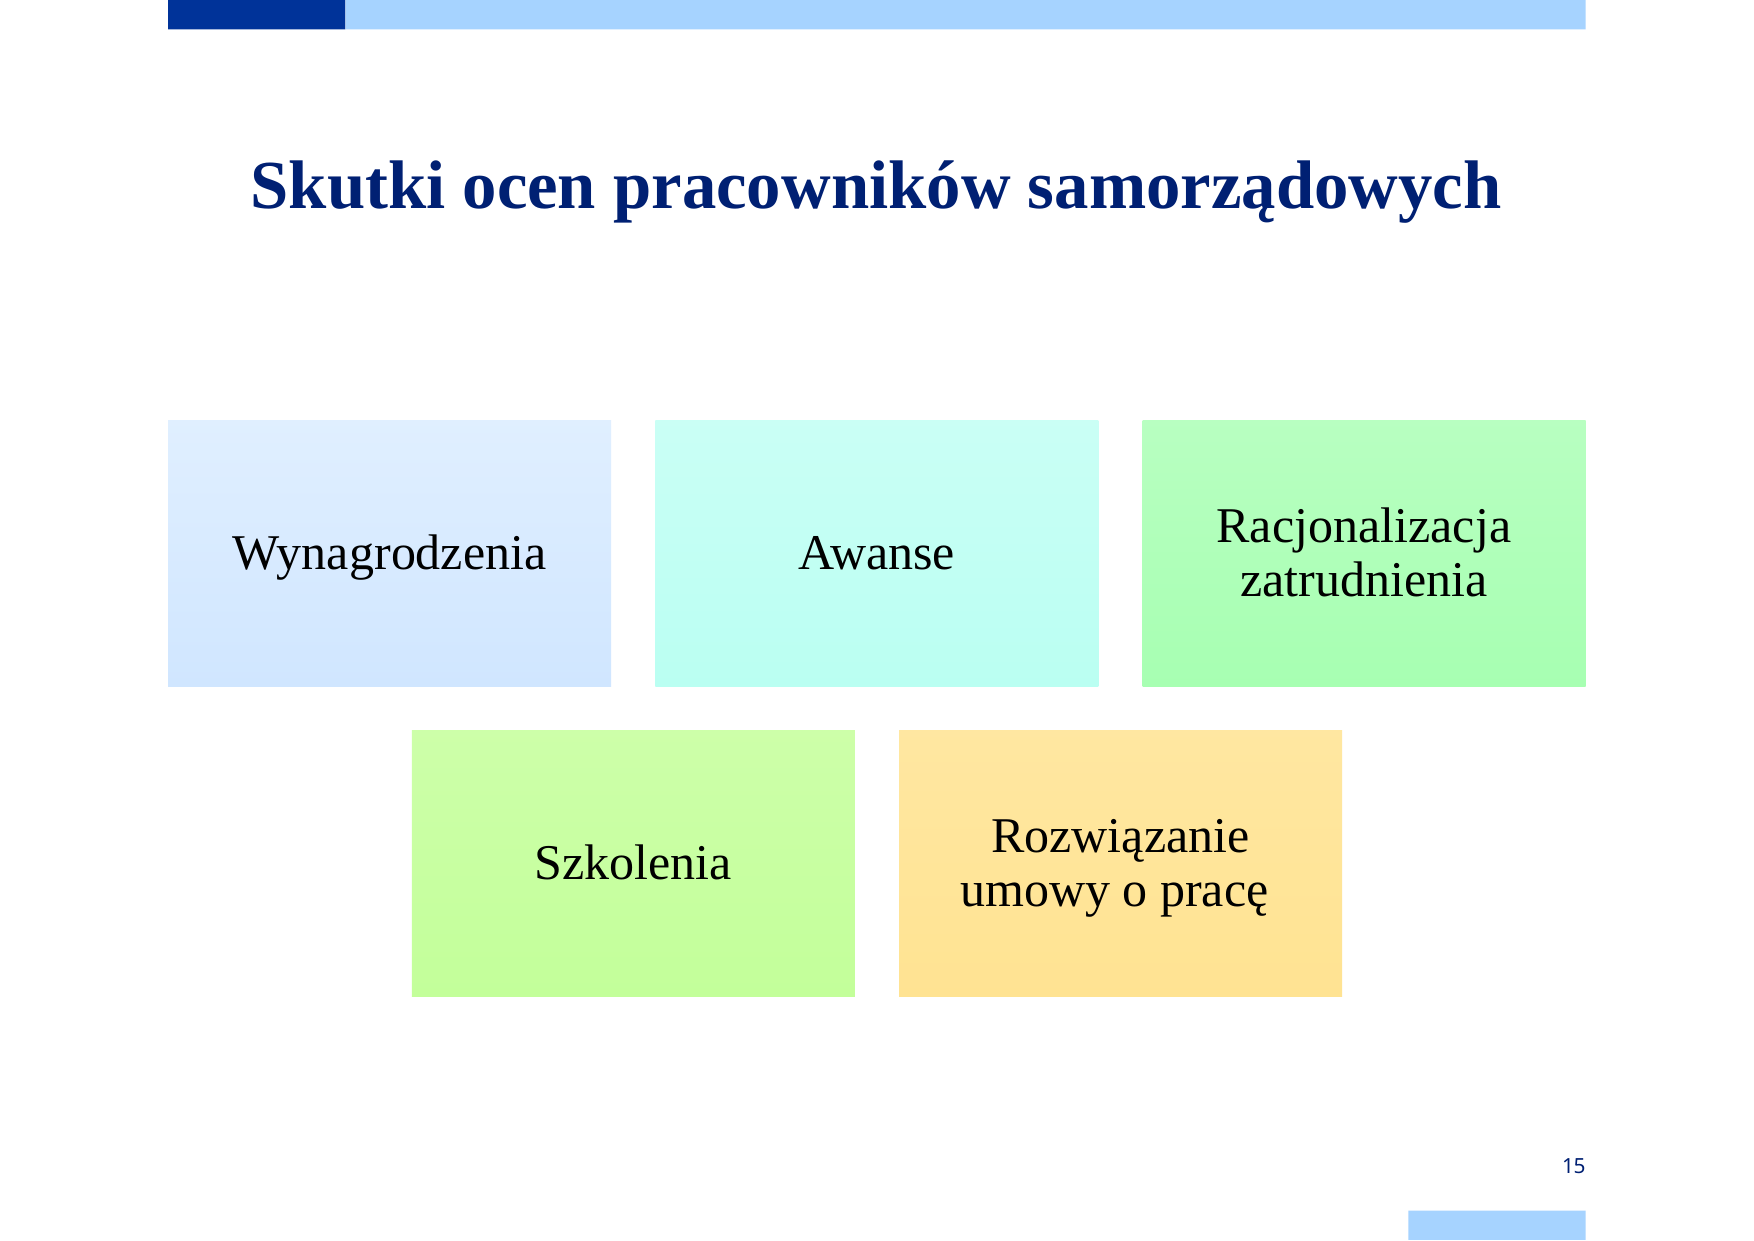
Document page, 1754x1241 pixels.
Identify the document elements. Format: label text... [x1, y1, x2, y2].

title Skutki ocen pracowników samorządowych [168, 147, 1586, 324]
slide_number 15 [1408, 1151, 1586, 1182]
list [168, 324, 1586, 1093]
